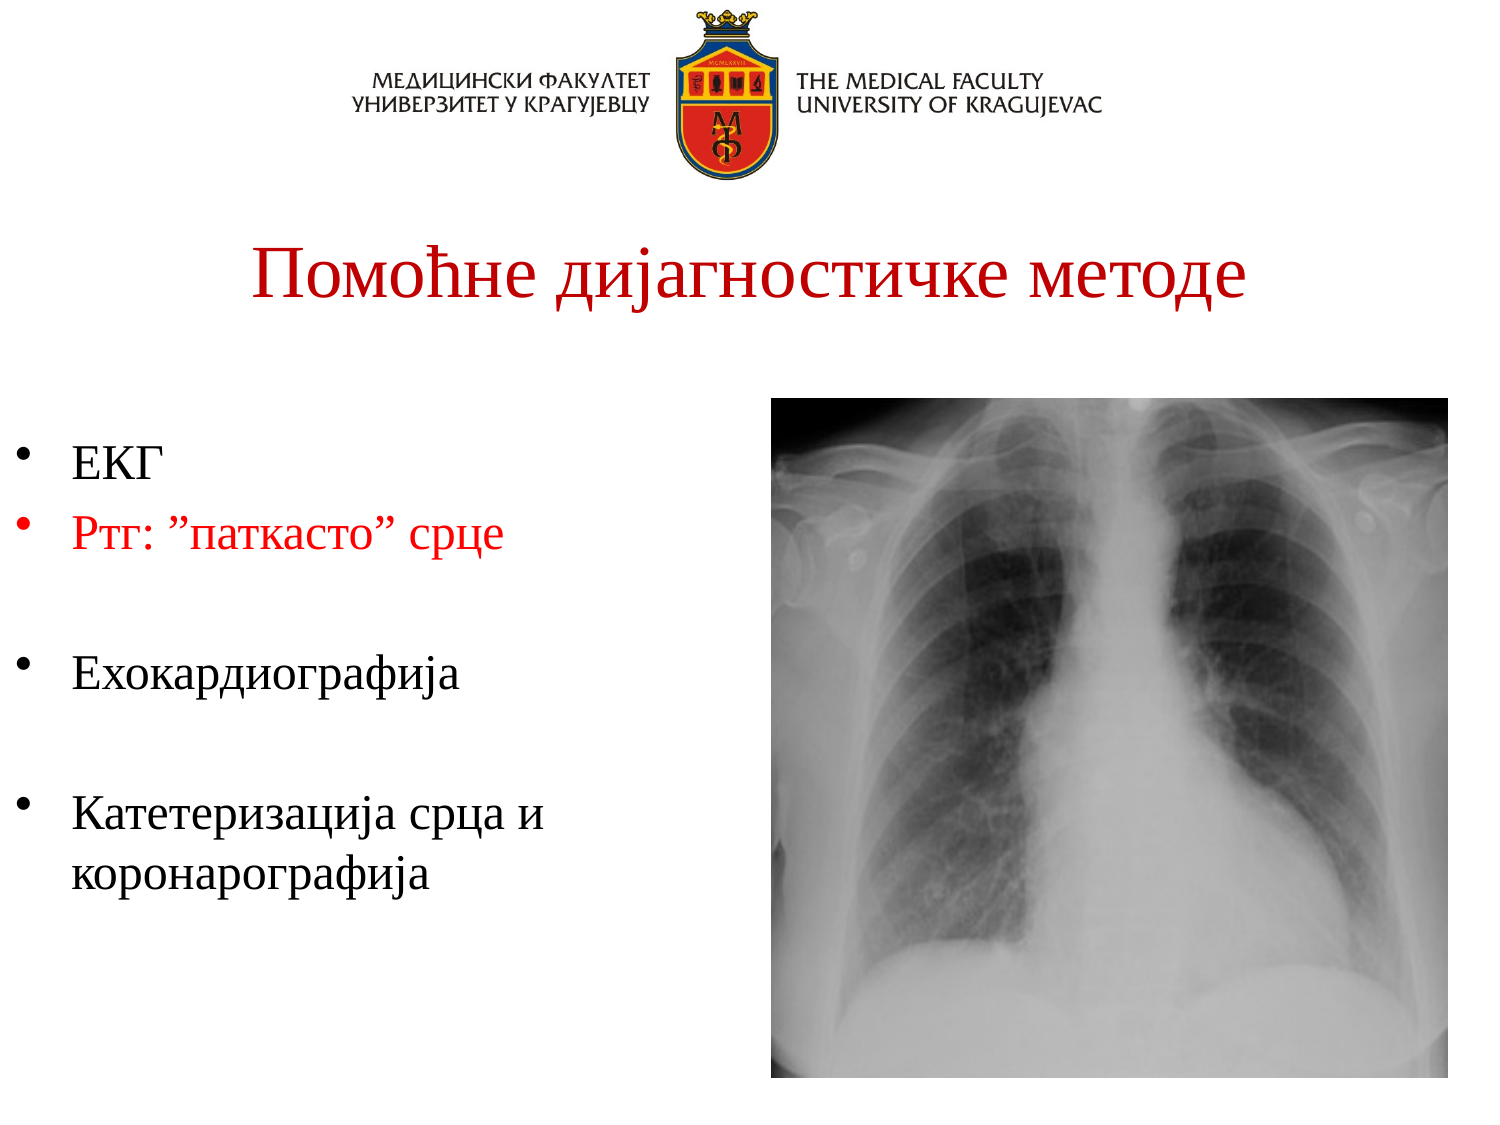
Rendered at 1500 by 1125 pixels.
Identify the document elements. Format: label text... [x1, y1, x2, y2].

picture [328, 0, 1125, 174]
title Помоћне дијагностичке методе [75, 174, 1425, 362]
picture [771, 398, 1448, 1079]
list ЕКГ Ртг: ”паткасто” срце Ехокардиографија Катетеризација срца и коронарографија [0, 421, 715, 1125]
